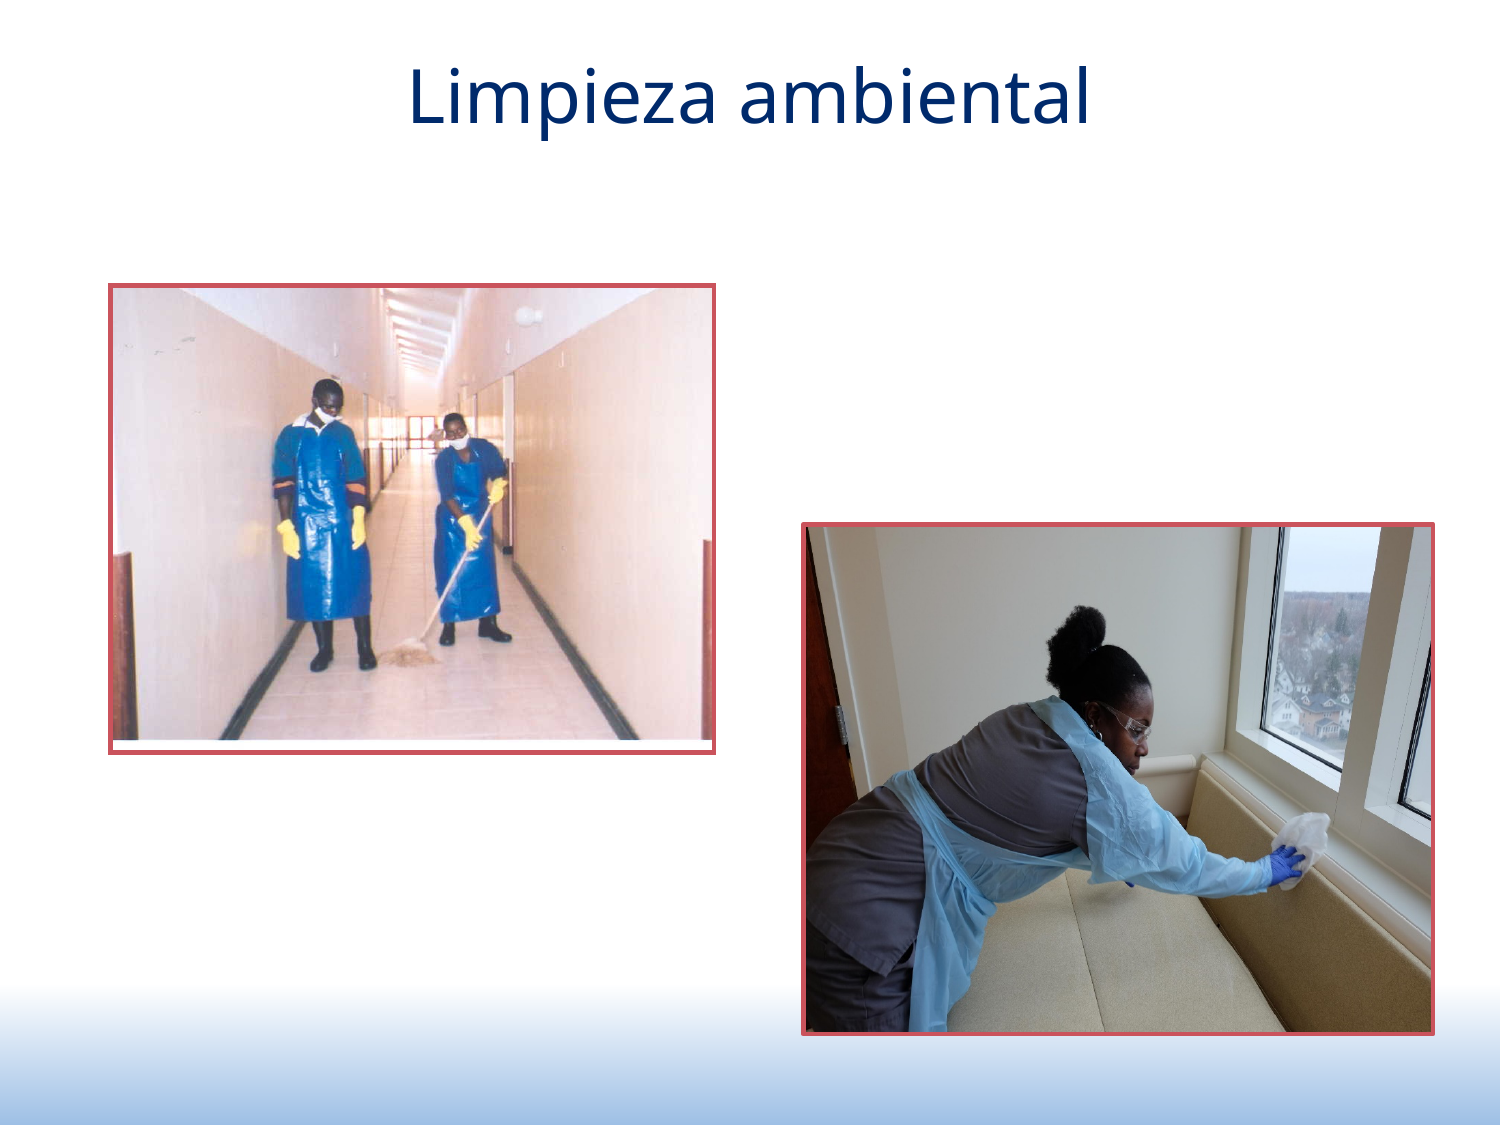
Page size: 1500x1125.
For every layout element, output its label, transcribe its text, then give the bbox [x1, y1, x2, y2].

title Limpieza ambiental [75, 45, 1425, 233]
picture [805, 526, 1431, 1033]
picture [112, 287, 712, 751]
